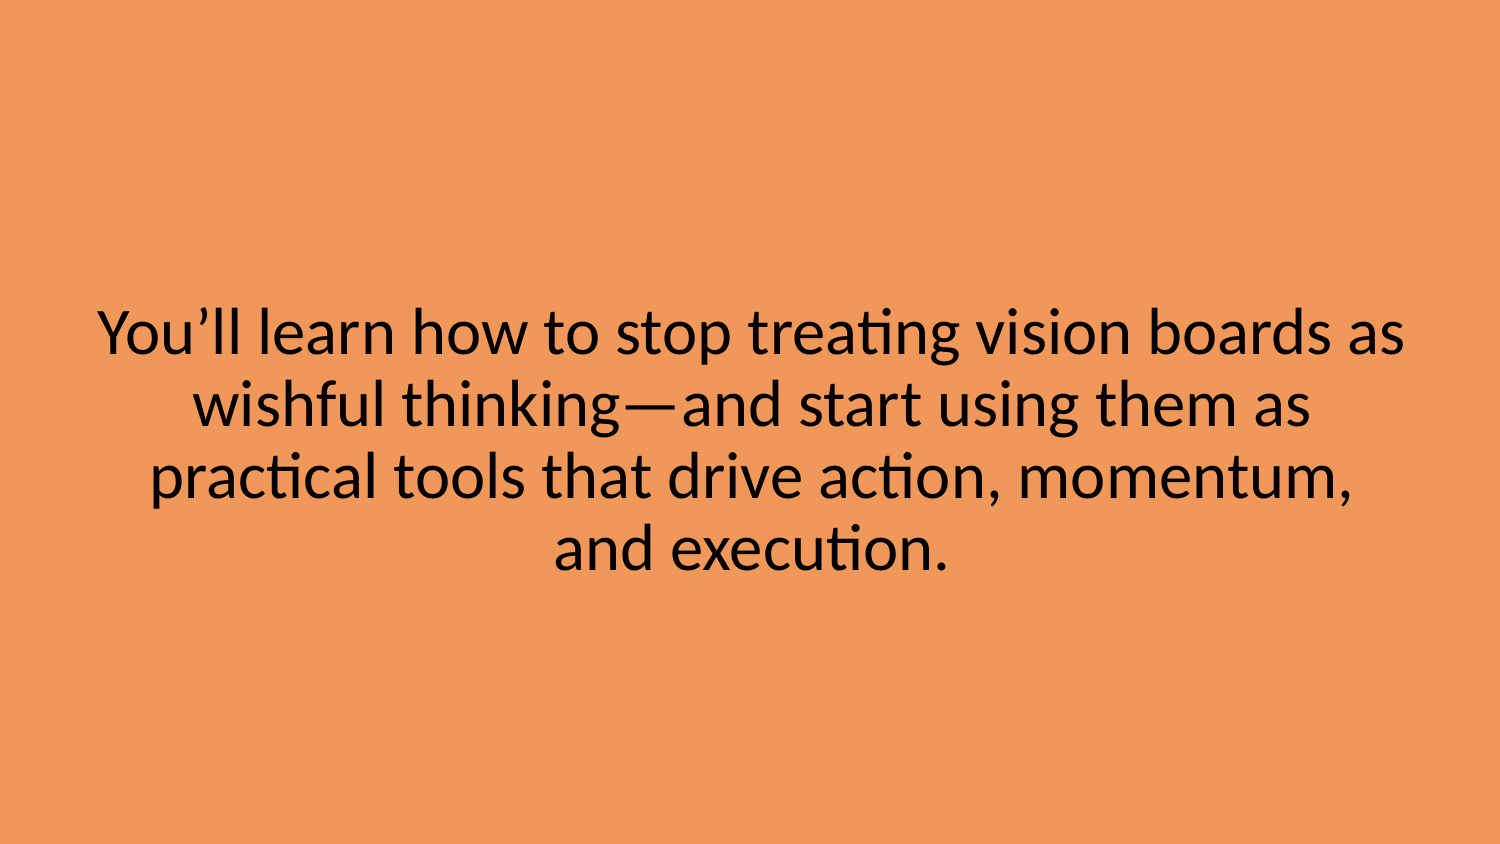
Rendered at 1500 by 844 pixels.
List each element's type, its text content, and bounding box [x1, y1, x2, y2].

list You’ll learn how to stop treating vision boards as wishful thinking—and start using them as practical tools that drive action, momentum, and execution. [81, 289, 1423, 432]
